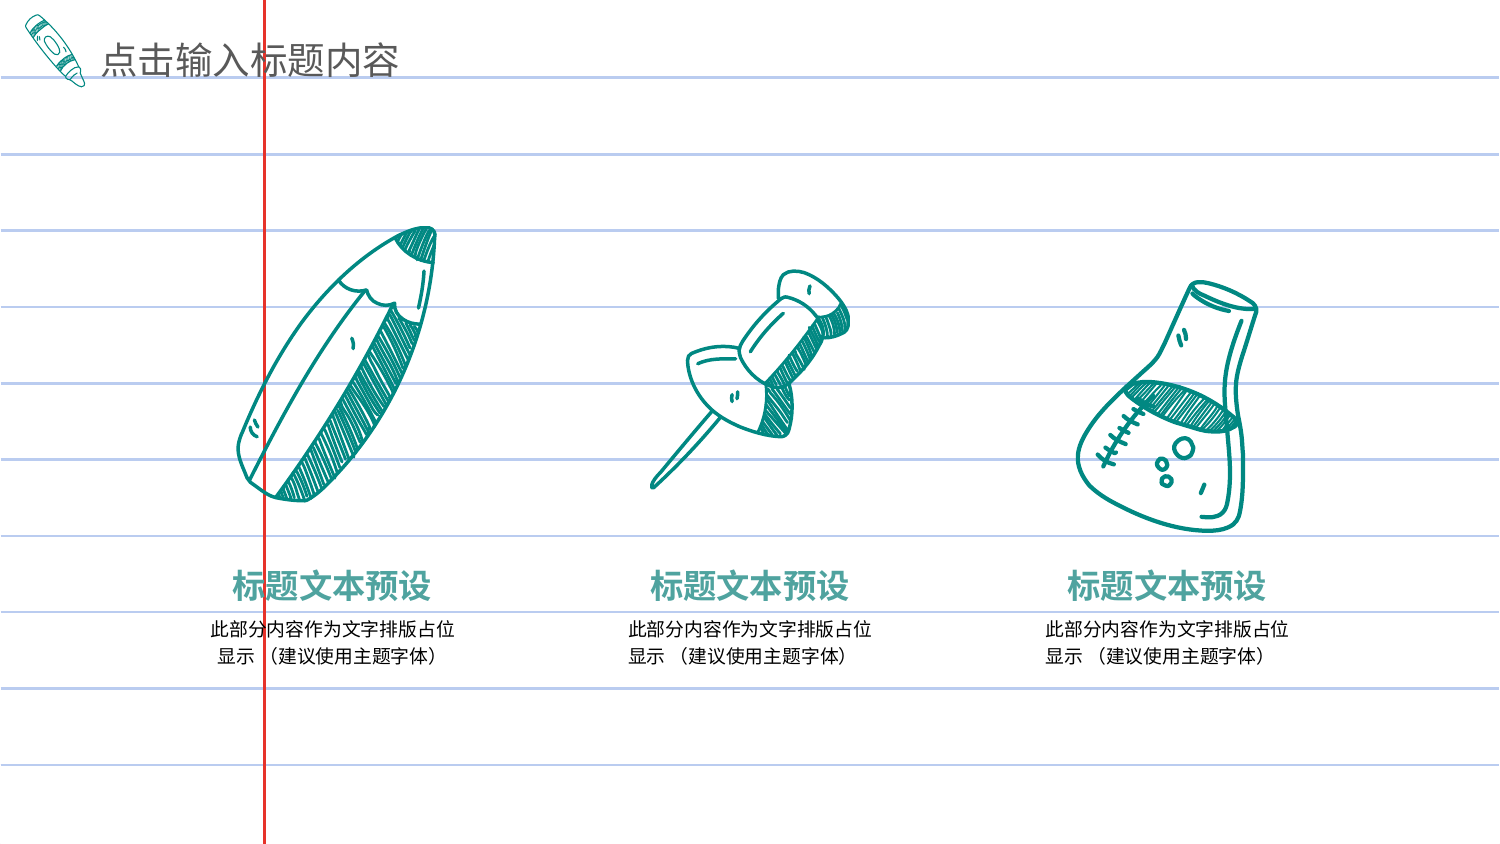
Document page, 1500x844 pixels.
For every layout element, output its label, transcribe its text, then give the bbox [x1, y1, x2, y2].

picture [649, 269, 851, 491]
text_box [207, 564, 457, 680]
text_box 点击输入标题内容 [100, 28, 450, 91]
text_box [1042, 564, 1292, 680]
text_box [625, 564, 875, 680]
picture [1075, 279, 1260, 533]
picture [235, 225, 438, 504]
picture [33, 10, 76, 95]
